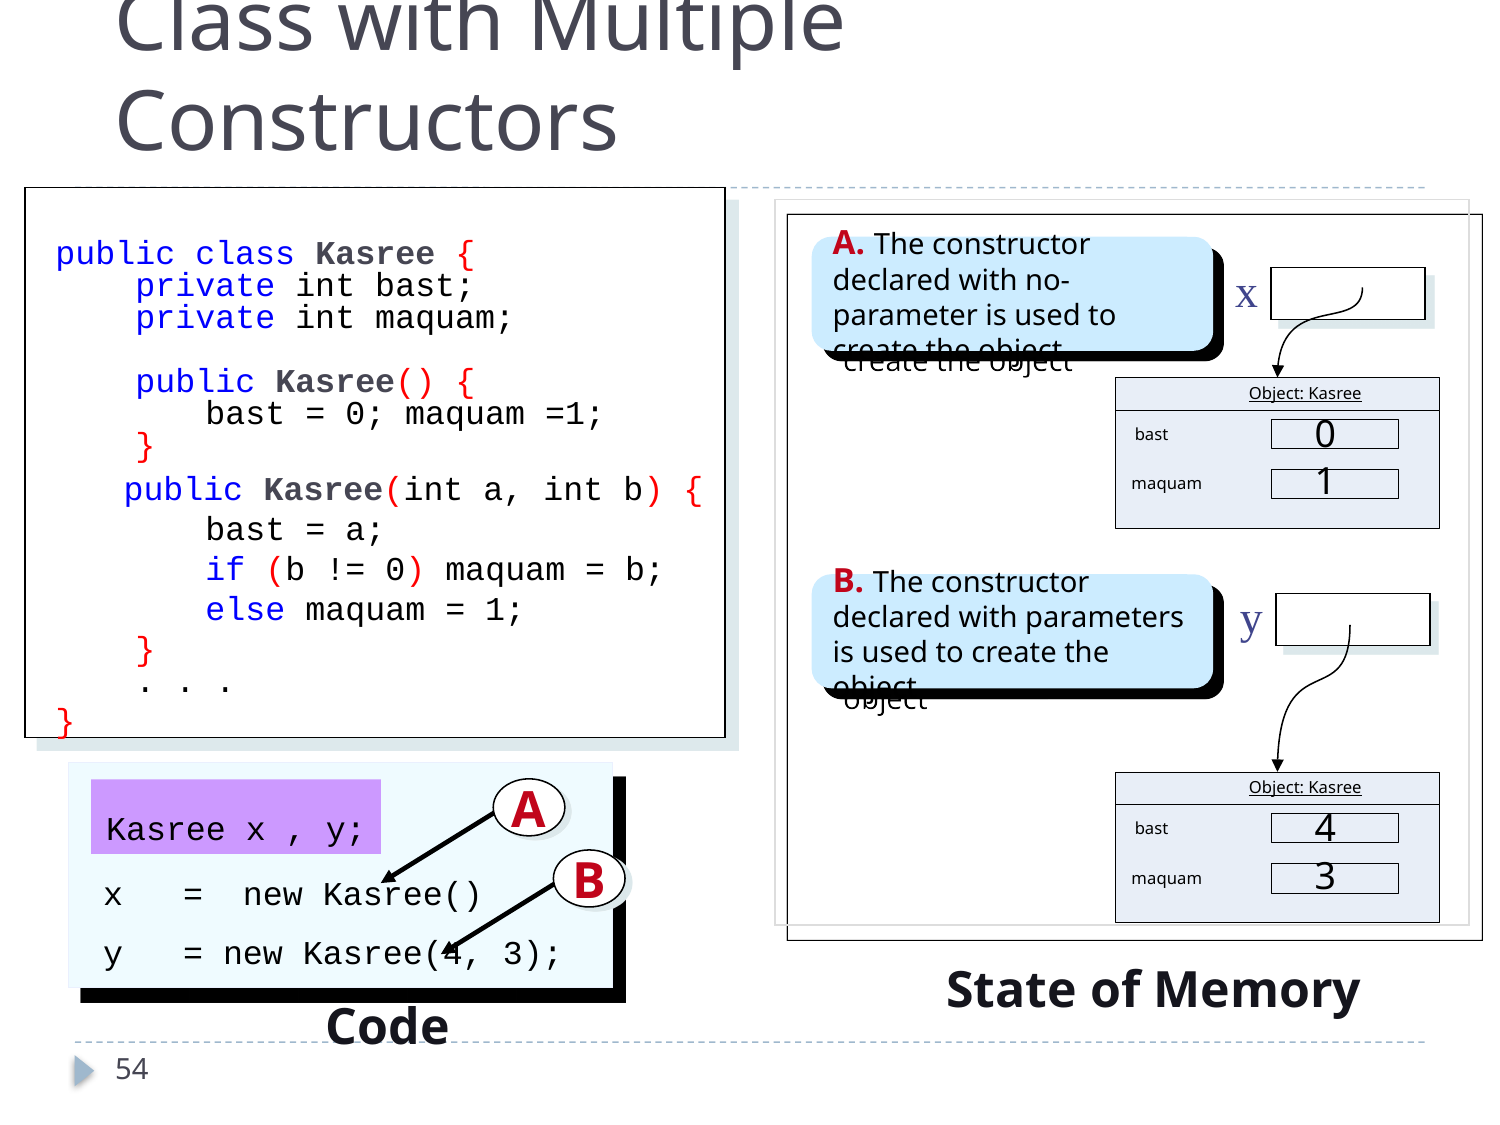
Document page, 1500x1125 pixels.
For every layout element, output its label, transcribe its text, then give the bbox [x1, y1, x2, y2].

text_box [1274, 289, 1366, 376]
text_box x [1220, 253, 1273, 324]
text_box [68, 762, 613, 849]
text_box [1112, 768, 1443, 926]
text_box [1271, 267, 1425, 320]
text_box B. The constructor declared with parameters is used to create the object [812, 574, 1213, 688]
text_box [1276, 593, 1430, 646]
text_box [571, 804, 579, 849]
title Class with Multiple Constructors [99, 37, 1375, 175]
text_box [1112, 374, 1443, 531]
text_box A. The constructor declared with no-parameter is used to create the object [812, 237, 1213, 351]
text_box y [1225, 579, 1278, 650]
slide_number 54 [100, 1042, 426, 1103]
text_box [1137, 587, 1345, 768]
text_box public class Kasree { private int bast; private int maquam; public Kasree() { bast = 0; maquam =1; } public Kasree(int a, int b) { bast = a; if (b != 0) maquam = b; else maquam = 1; } . . . } [40, 191, 738, 747]
text_box Code [310, 1009, 465, 1063]
text_box State of Memory [931, 949, 1377, 1025]
text_box [774, 199, 1470, 925]
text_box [1240, 661, 1388, 735]
text_box [1278, 587, 1441, 768]
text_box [0, 778, 566, 925]
text_box [24, 187, 725, 738]
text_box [9, 849, 626, 996]
